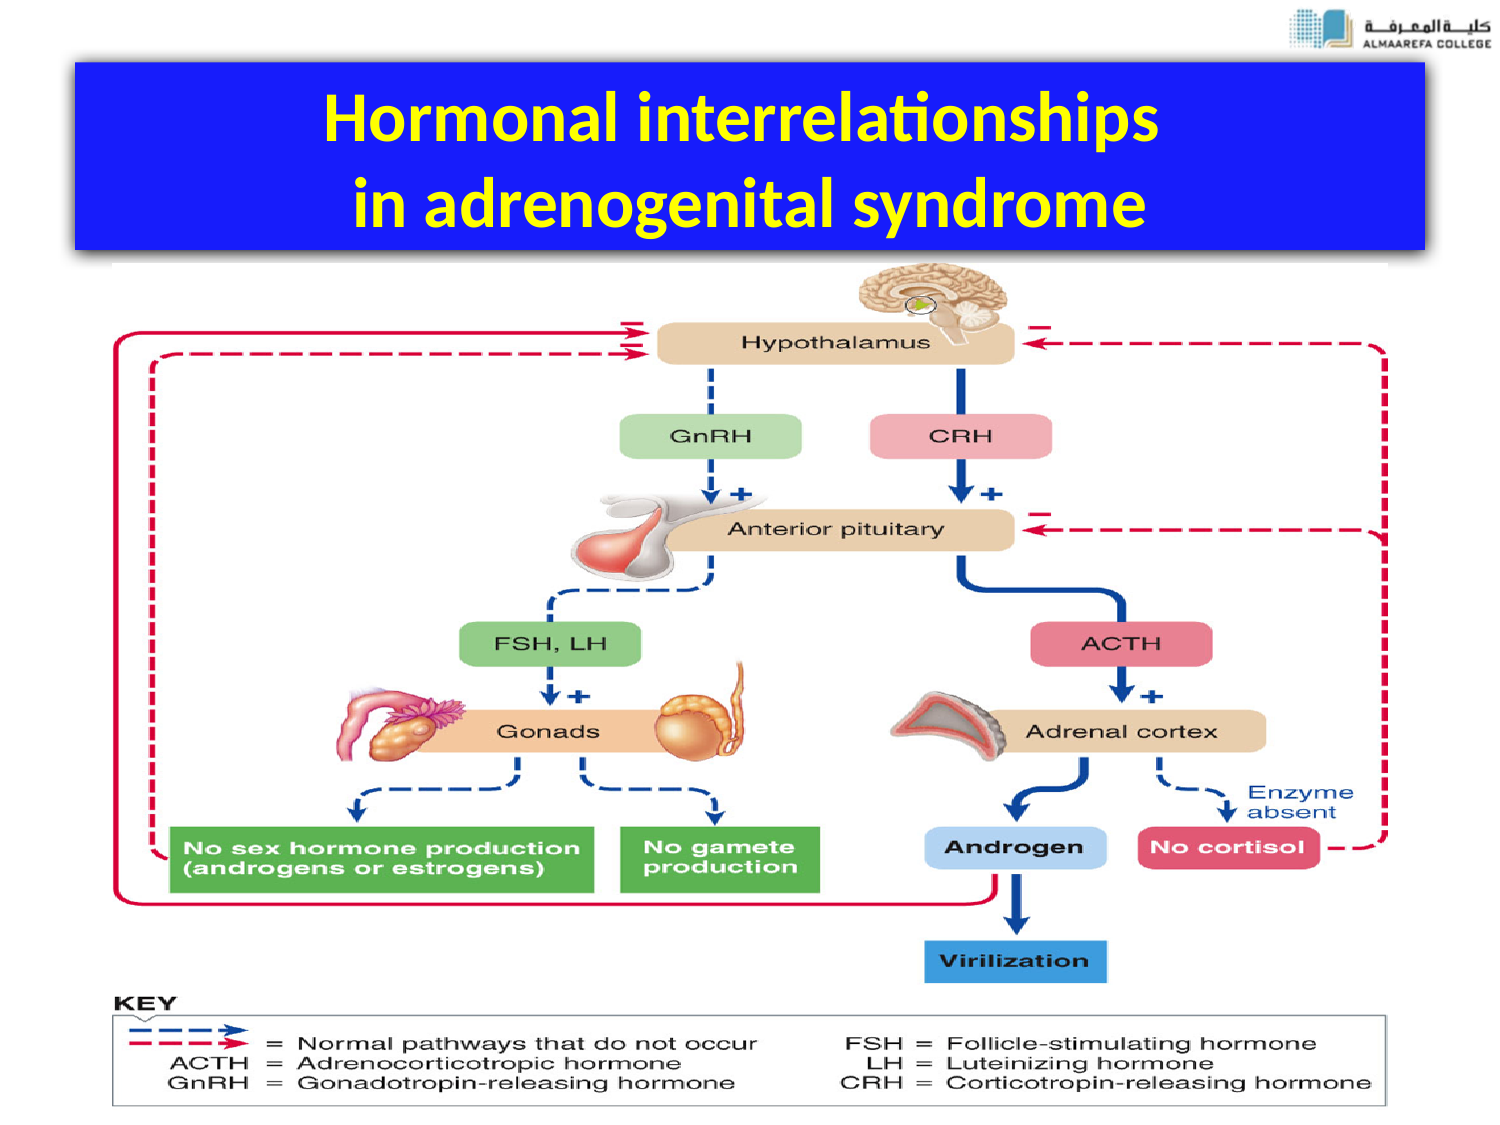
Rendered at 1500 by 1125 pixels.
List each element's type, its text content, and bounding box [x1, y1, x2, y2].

title Hormonal interrelationships in adrenogenital syndrome [75, 62, 1425, 250]
picture [112, 263, 1388, 1113]
picture [1285, 0, 1496, 65]
